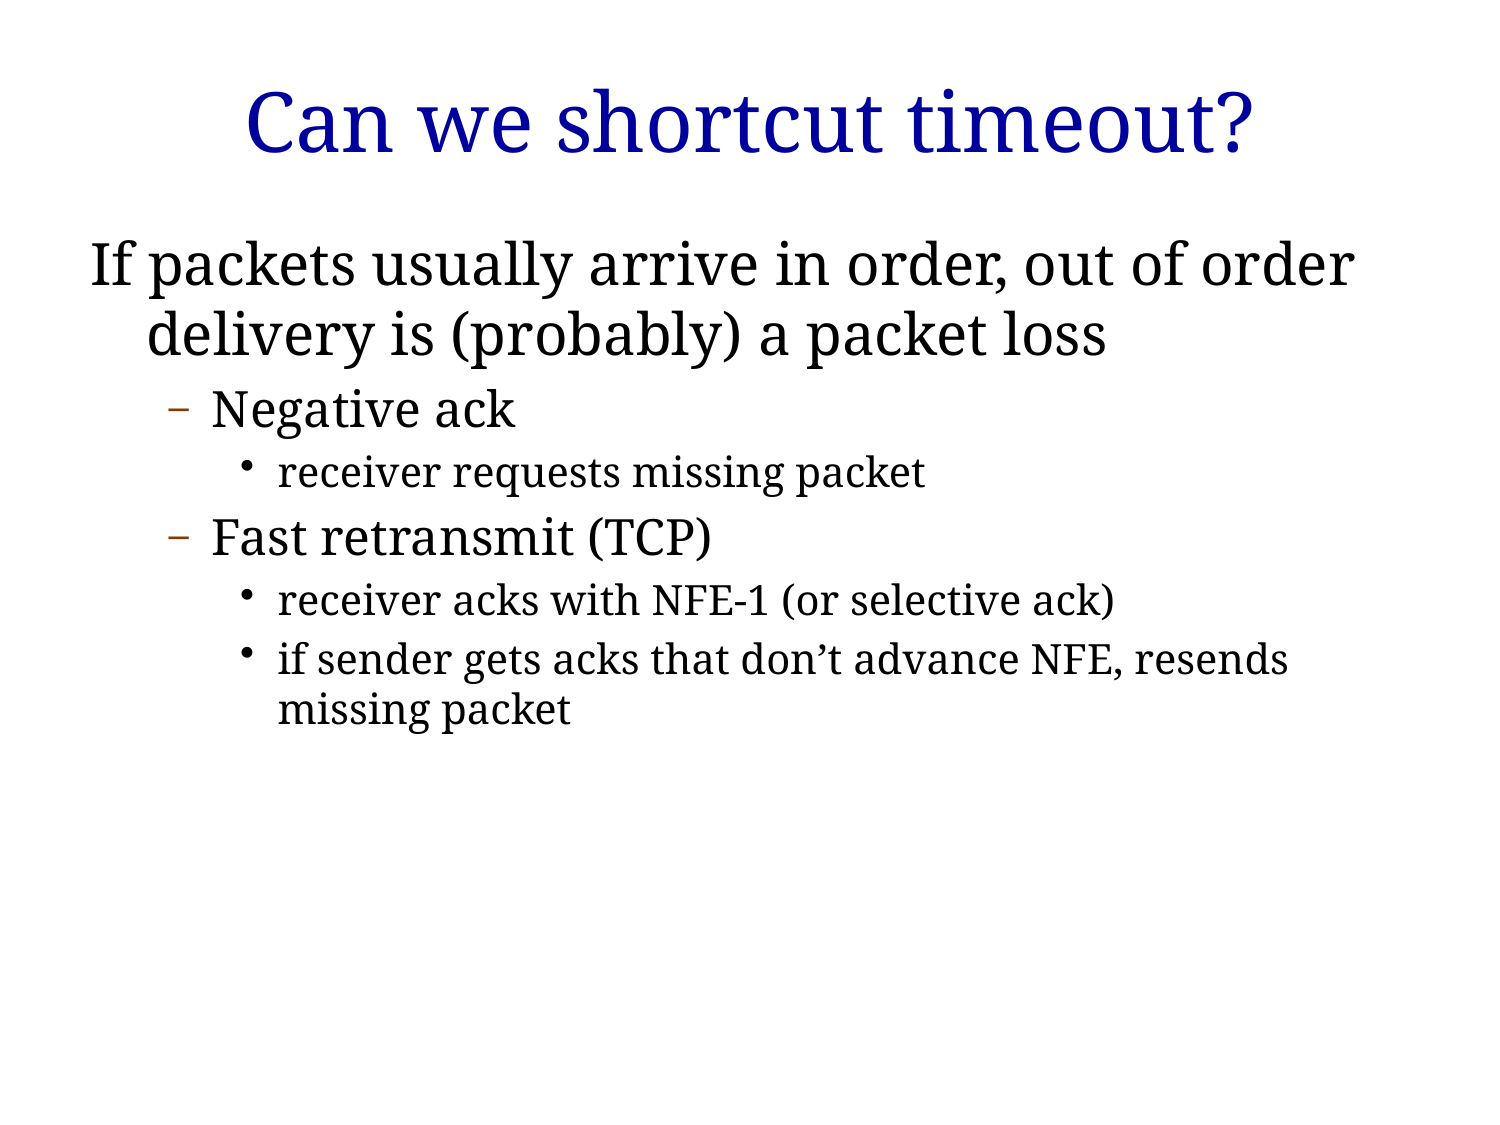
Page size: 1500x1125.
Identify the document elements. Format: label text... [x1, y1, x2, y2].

list If packets usually arrive in order, out of order delivery is (probably) a packet loss Negative ack receiver requests missing packet Fast retransmit (TCP) receiver acks with NFE-1 (or selective ack) if sender gets acks that don’t advance NFE, resends missing packet [74, 219, 1426, 963]
title Can we shortcut timeout? [74, 47, 1426, 191]
